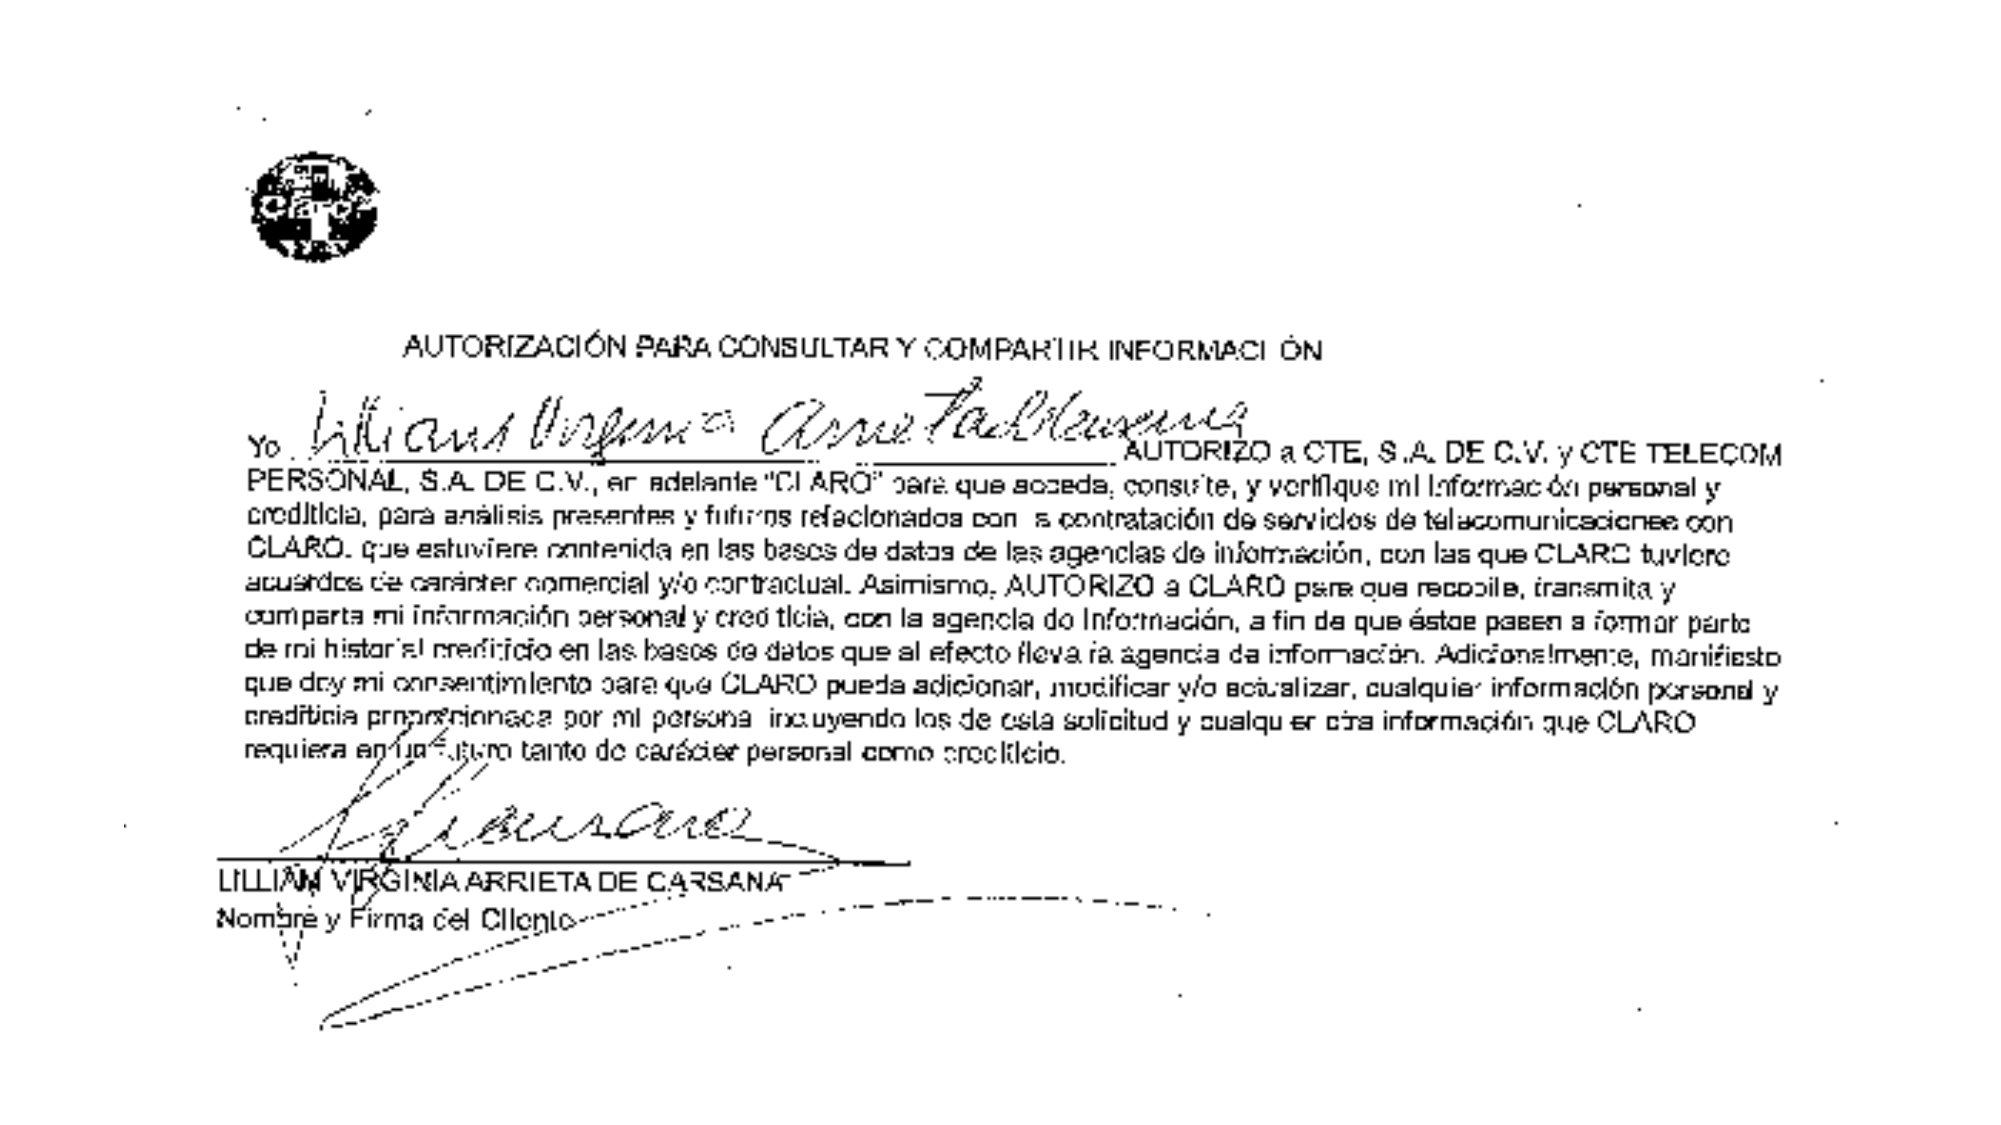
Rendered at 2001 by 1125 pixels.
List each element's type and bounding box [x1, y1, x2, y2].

picture [124, 69, 1870, 1068]
